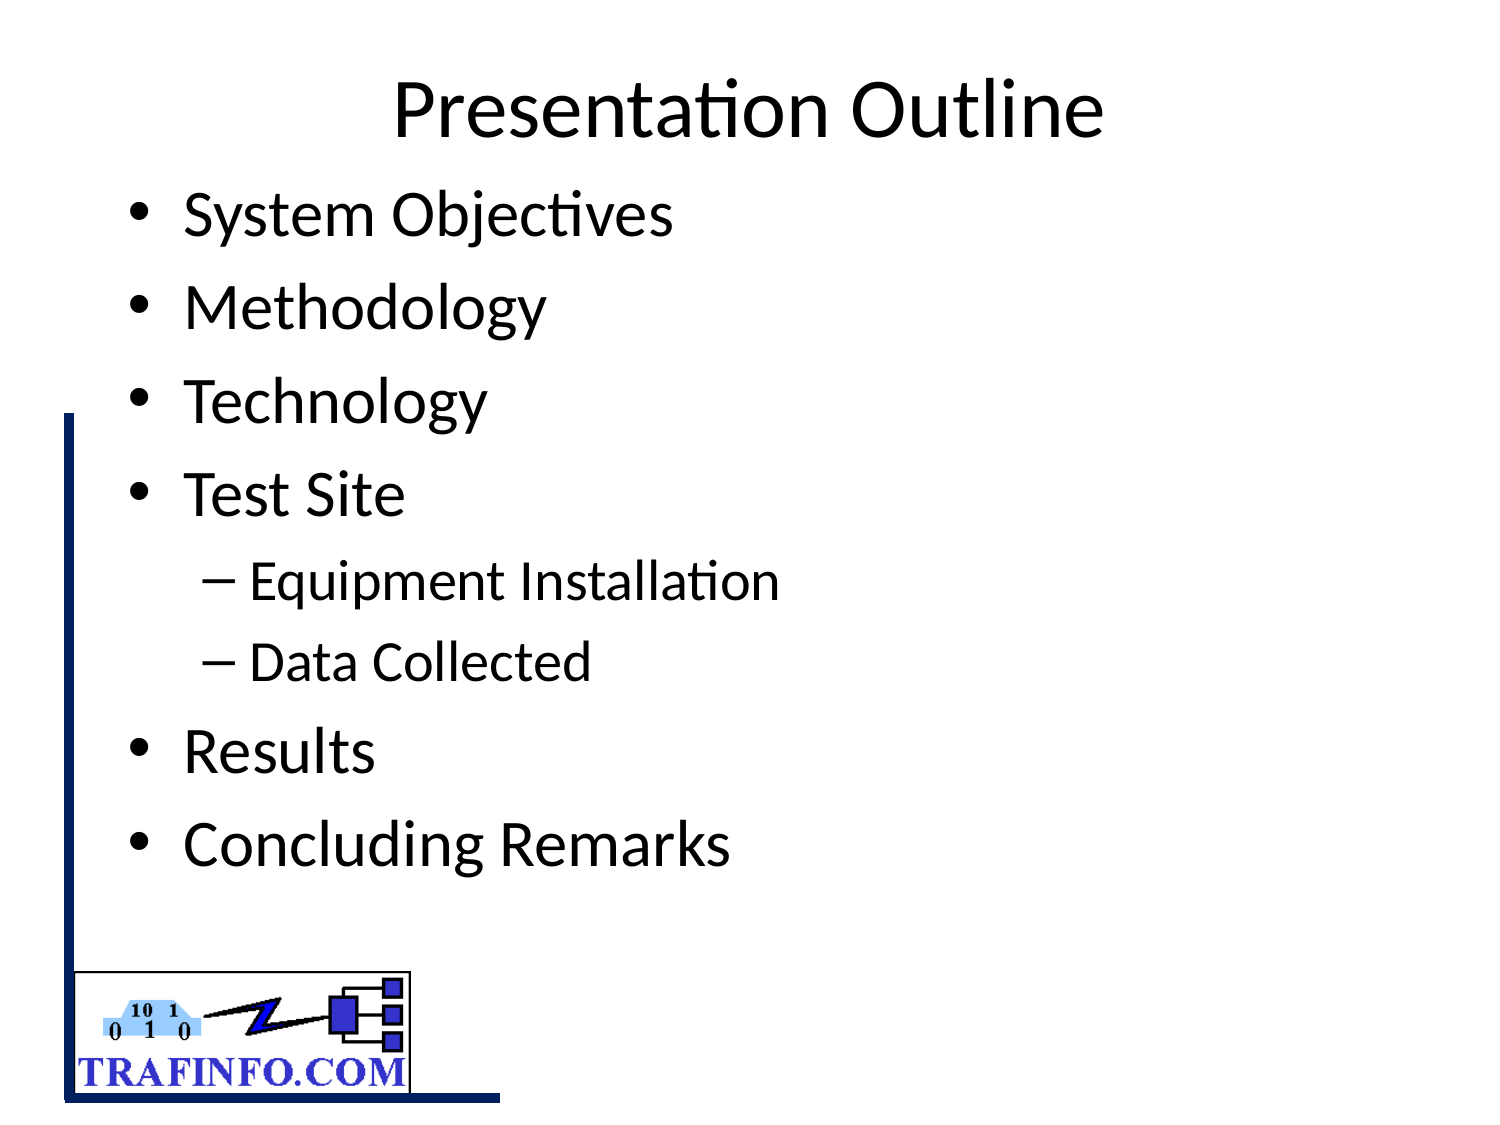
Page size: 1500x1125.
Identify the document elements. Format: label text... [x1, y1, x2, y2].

title Presentation Outline [75, 45, 1425, 163]
list System Objectives Methodology Technology Test Site Equipment Installation Data Collected Results Concluding Remarks [112, 162, 1425, 963]
picture [74, 971, 411, 1093]
